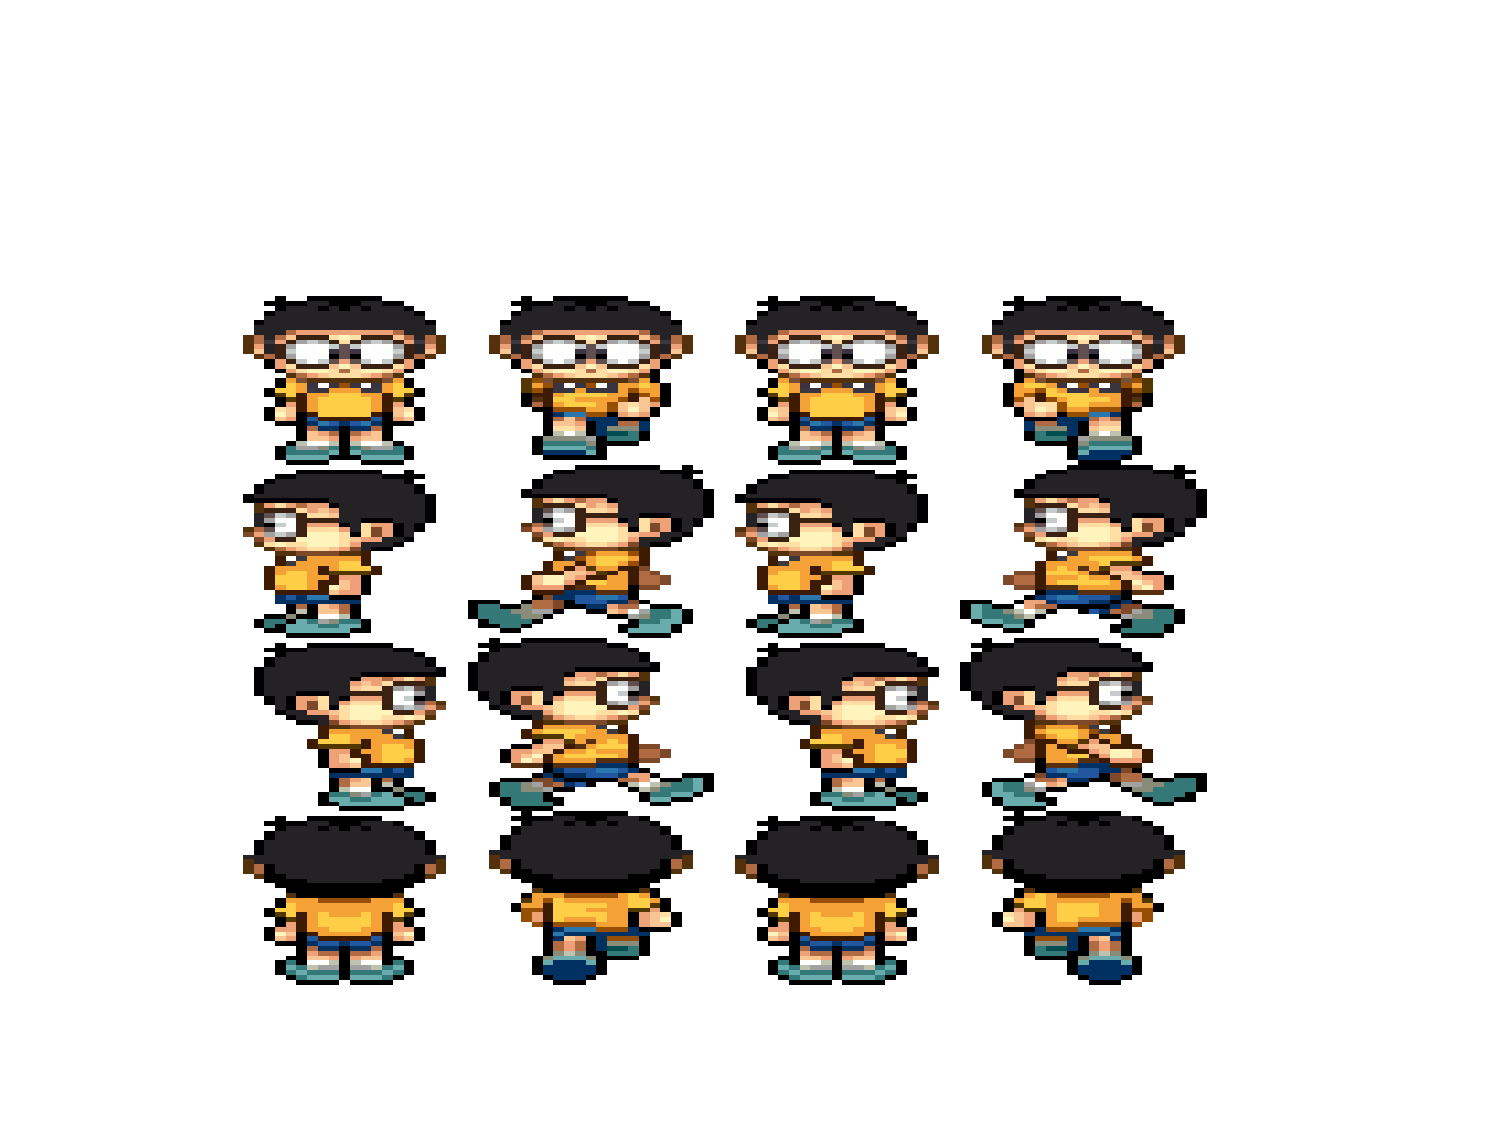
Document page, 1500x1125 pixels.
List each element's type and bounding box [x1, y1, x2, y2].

list [222, 292, 1208, 985]
